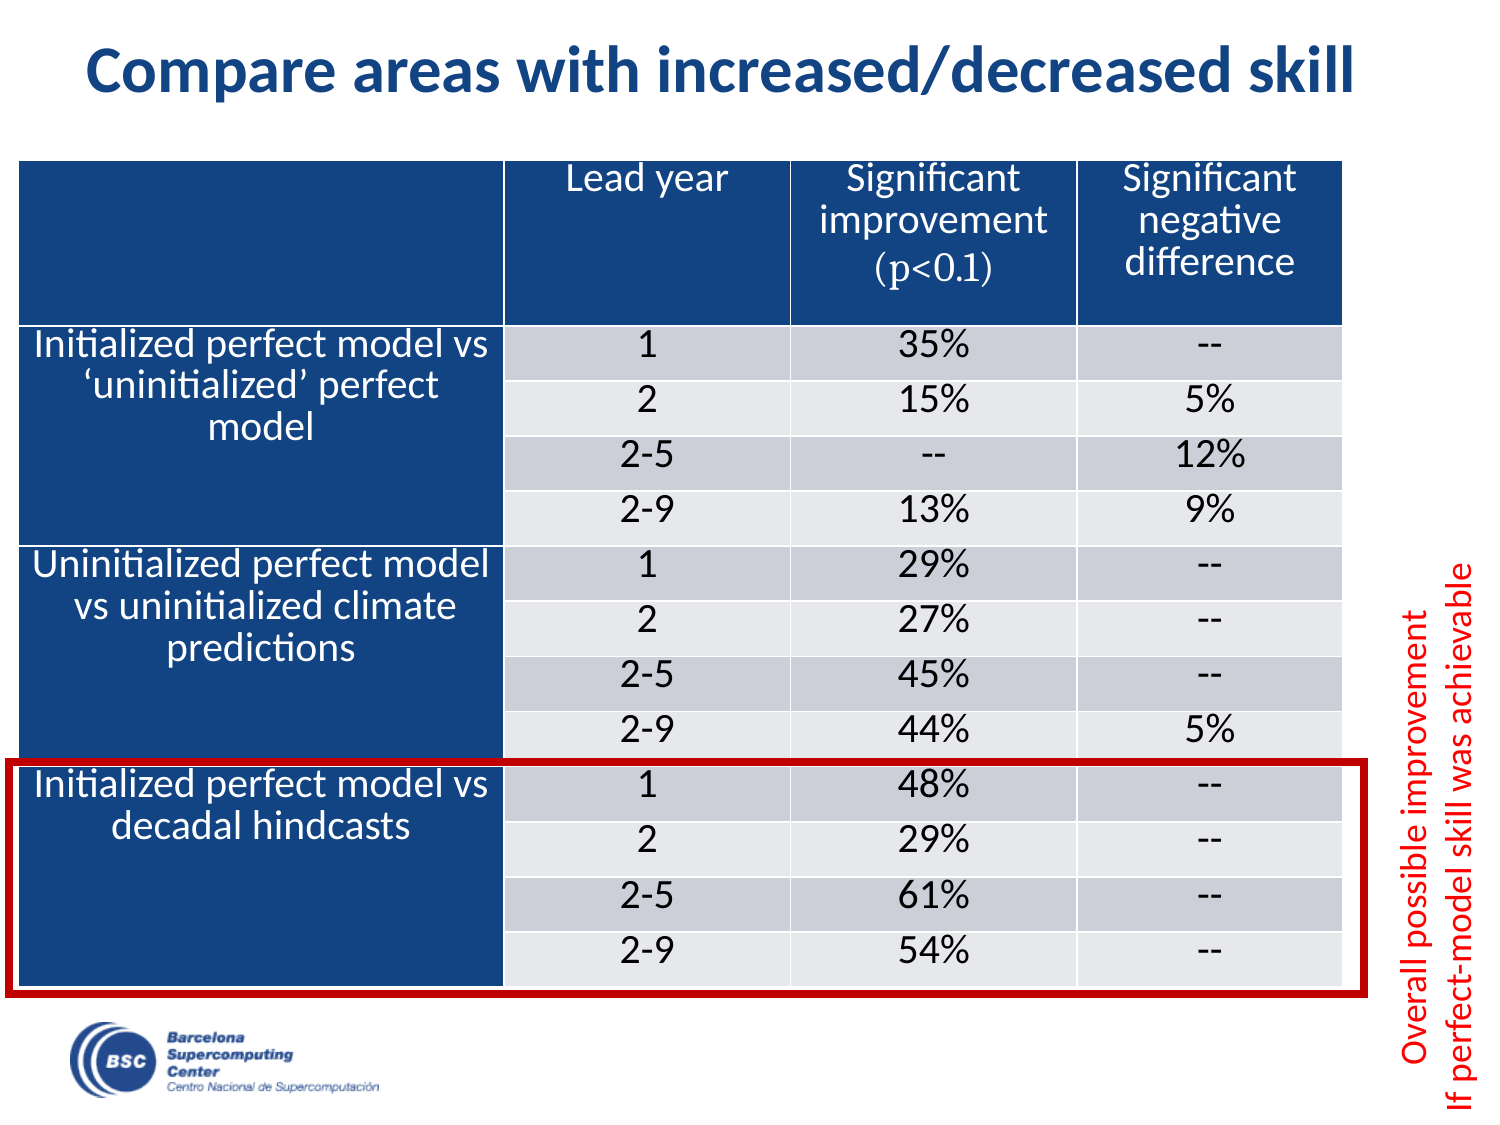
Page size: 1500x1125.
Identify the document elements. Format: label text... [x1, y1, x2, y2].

table_cell 2-5 [505, 657, 790, 711]
table_cell 1 [505, 327, 790, 380]
table_cell Initialized perfect model vs ‘uninitialized’ perfect model [19, 327, 503, 545]
table_cell -- [1078, 547, 1342, 600]
table_header Significant negative difference [1078, 161, 1342, 325]
table_cell 13% [791, 492, 1076, 545]
table_cell 5% [1078, 712, 1342, 761]
table_header Lead year [505, 161, 790, 325]
table_cell 2-9 [505, 492, 790, 545]
table_cell 2 [505, 602, 790, 656]
text_box Overall possible improvement If perfect-model skill was achievable [1381, 548, 1487, 1125]
table_cell -- [791, 437, 1076, 490]
title Compare areas with increased/decreased skill [17, 22, 1427, 119]
table_cell 2-5 [505, 437, 790, 490]
table_header Significant improvement (p<0.1) [791, 161, 1076, 325]
table_cell 2 [505, 382, 790, 435]
table_cell -- [1078, 602, 1342, 656]
table_cell 29% [791, 547, 1076, 600]
table_cell 35% [791, 327, 1076, 380]
text_box [8, 761, 1365, 995]
table_cell 15% [791, 382, 1076, 435]
table_cell 27% [791, 602, 1076, 656]
table_cell 5% [1078, 382, 1342, 435]
picture [70, 1022, 379, 1098]
table_cell 1 [505, 547, 790, 600]
table_cell 12% [1078, 437, 1342, 490]
table_cell -- [1078, 327, 1342, 380]
table_cell 44% [791, 712, 1076, 761]
table_cell 9% [1078, 492, 1342, 545]
table_cell -- [1078, 657, 1342, 711]
table_cell 2-9 [505, 712, 790, 761]
table_cell 45% [791, 657, 1076, 711]
table_cell Uninitialized perfect model vs uninitialized climate predictions [19, 547, 503, 761]
table_header [19, 161, 503, 325]
